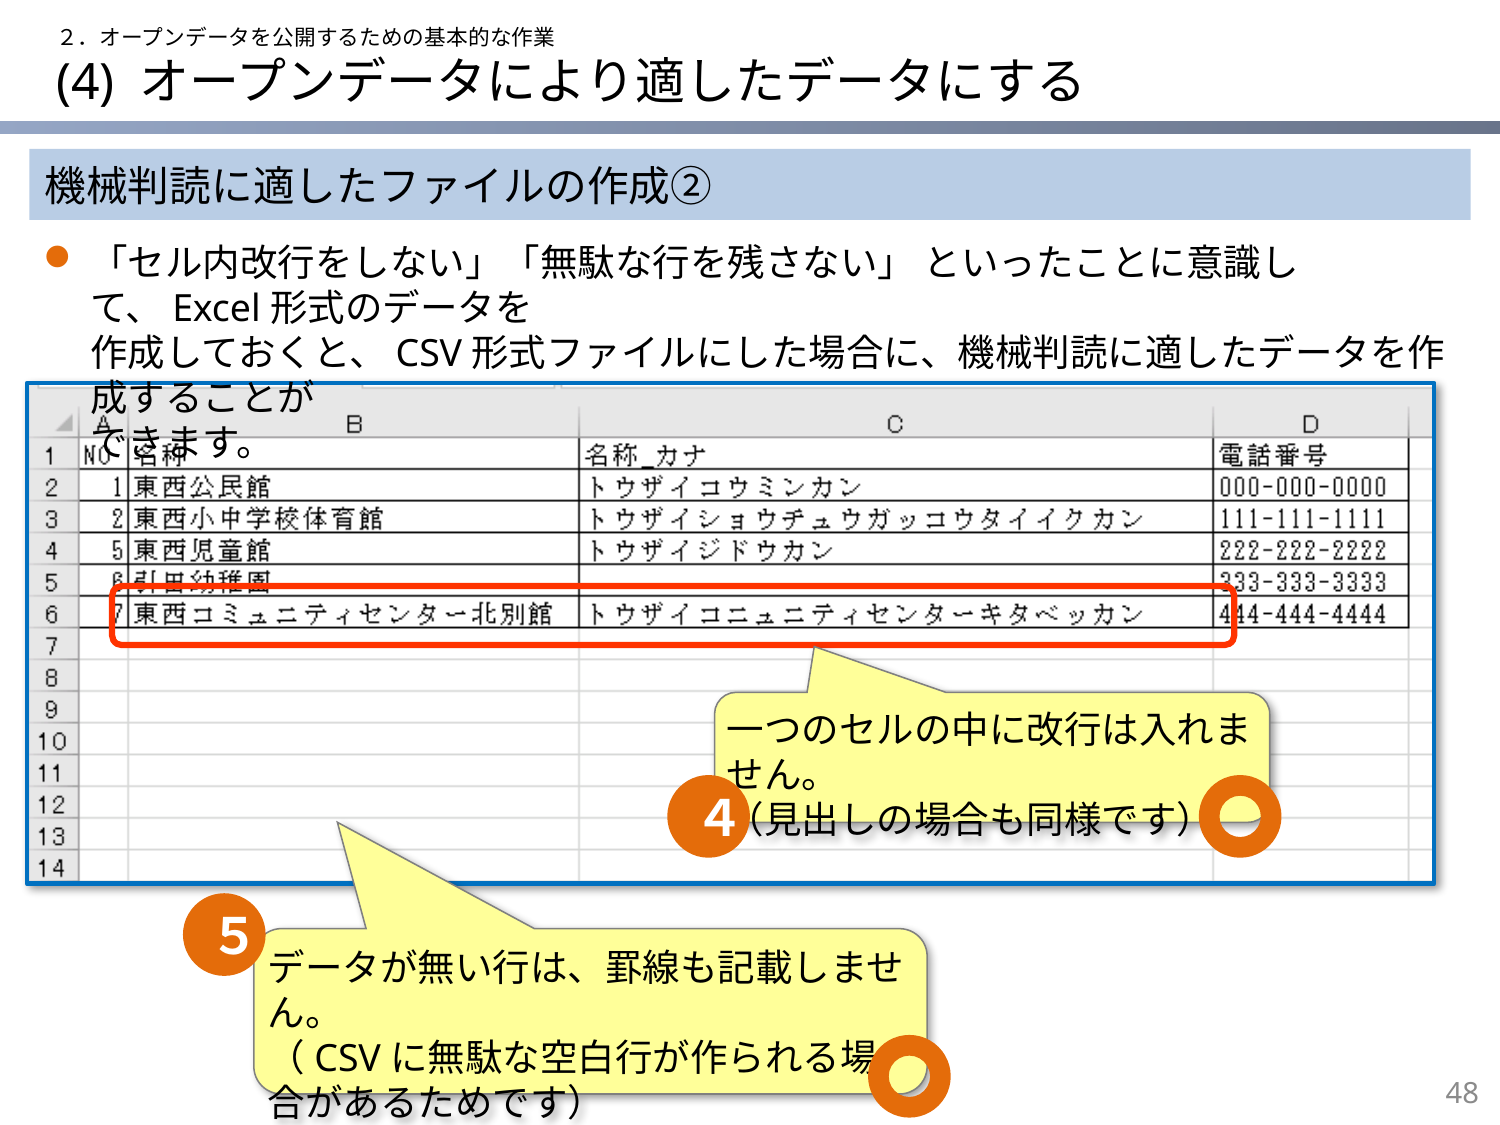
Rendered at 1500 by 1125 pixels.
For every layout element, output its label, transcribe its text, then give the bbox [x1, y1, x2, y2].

text_box データが無い行は、罫線も記載しません。 （CSVに無駄な空白行が作られる場合があるためです） [252, 882, 929, 1096]
title (4) オープンデータにより適したデータにする [41, 58, 1459, 119]
picture [29, 385, 1432, 882]
text_box 機械判読に適したファイルの作成② [28, 148, 1472, 221]
text_box ２．オープンデータを公開するための基本的な作業 [41, 19, 1471, 58]
slide_number 47 [1411, 1070, 1495, 1118]
text_box [867, 1033, 952, 1119]
text_box 「セル内改行をしない」「無駄な行を残さない」 といったことに意識して、Excel形式のデータを 作成しておくと、CSV形式ファイルにした場合に、機械判読に適したデータを作成することが できます。 [28, 231, 1483, 339]
text_box ５ [181, 892, 267, 977]
